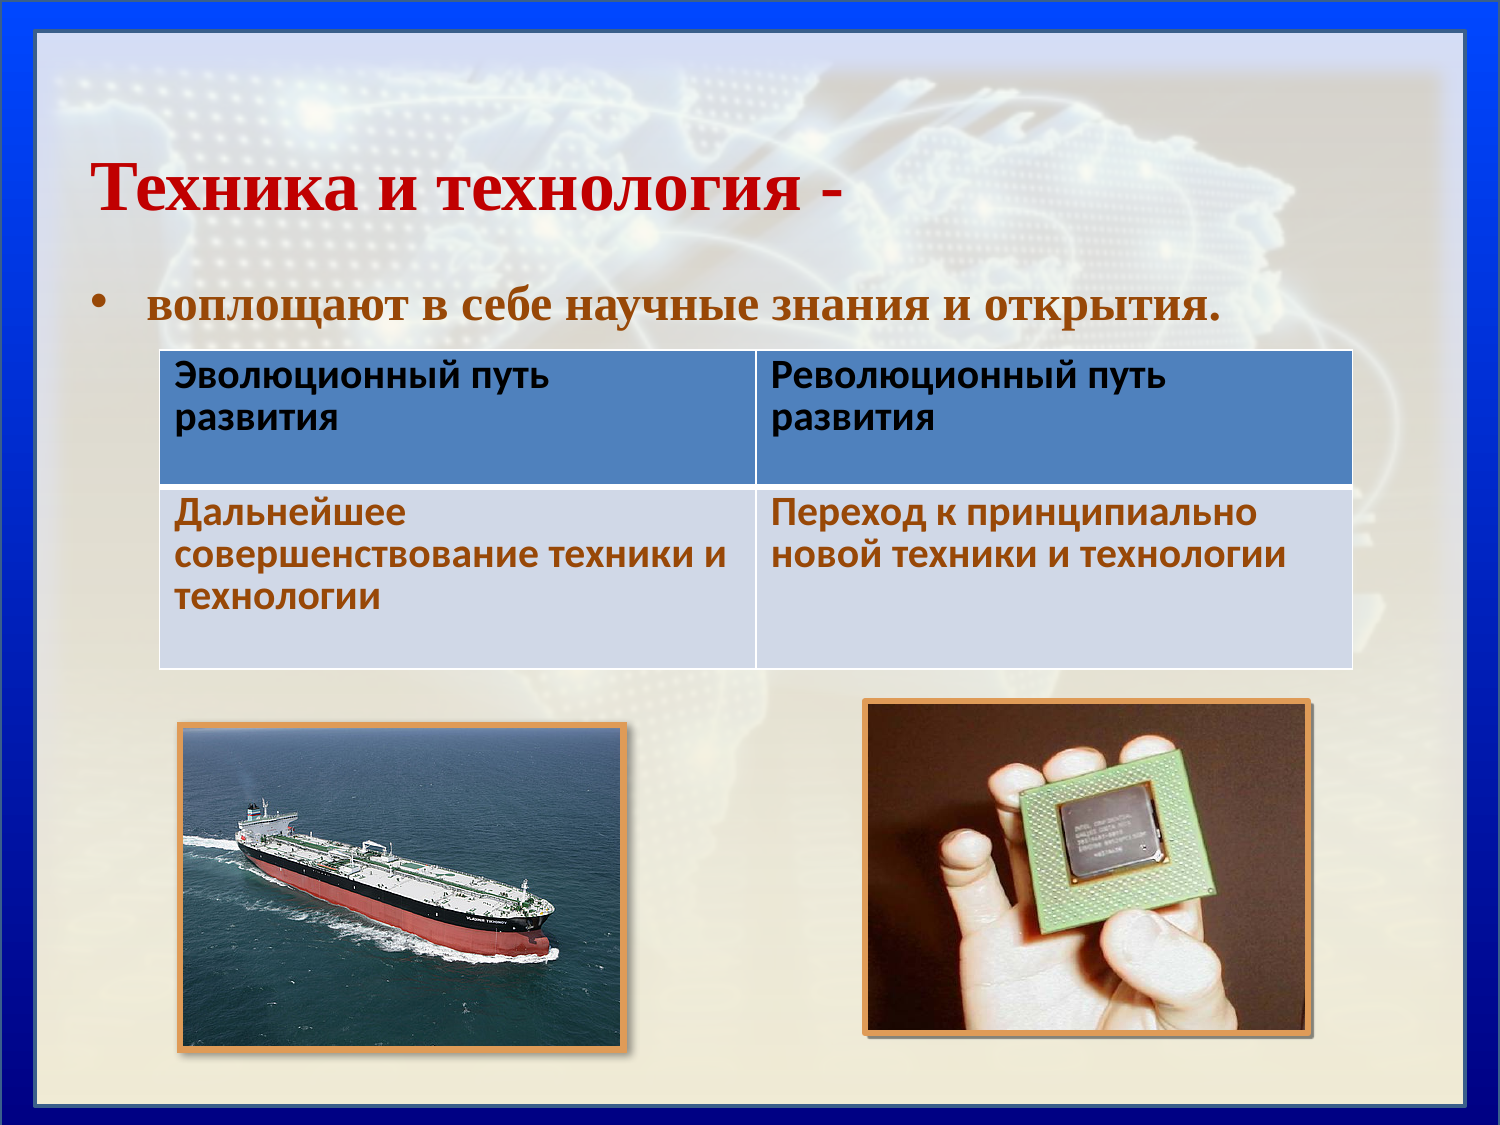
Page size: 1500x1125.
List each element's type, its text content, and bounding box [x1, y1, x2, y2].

picture [182, 727, 621, 1047]
title Техника и технология - [75, 45, 1425, 233]
table_cell Переход к принципиально новой техники и технологии [757, 490, 1352, 668]
list воплощают в себе научные знания и открытия. [75, 262, 1425, 916]
table_header Революционный путь развития [757, 351, 1352, 484]
table_header Эволюционный путь развития [160, 351, 755, 484]
picture [867, 703, 1306, 1031]
table_cell Дальнейшее совершенствование техники и технологии [160, 490, 755, 668]
